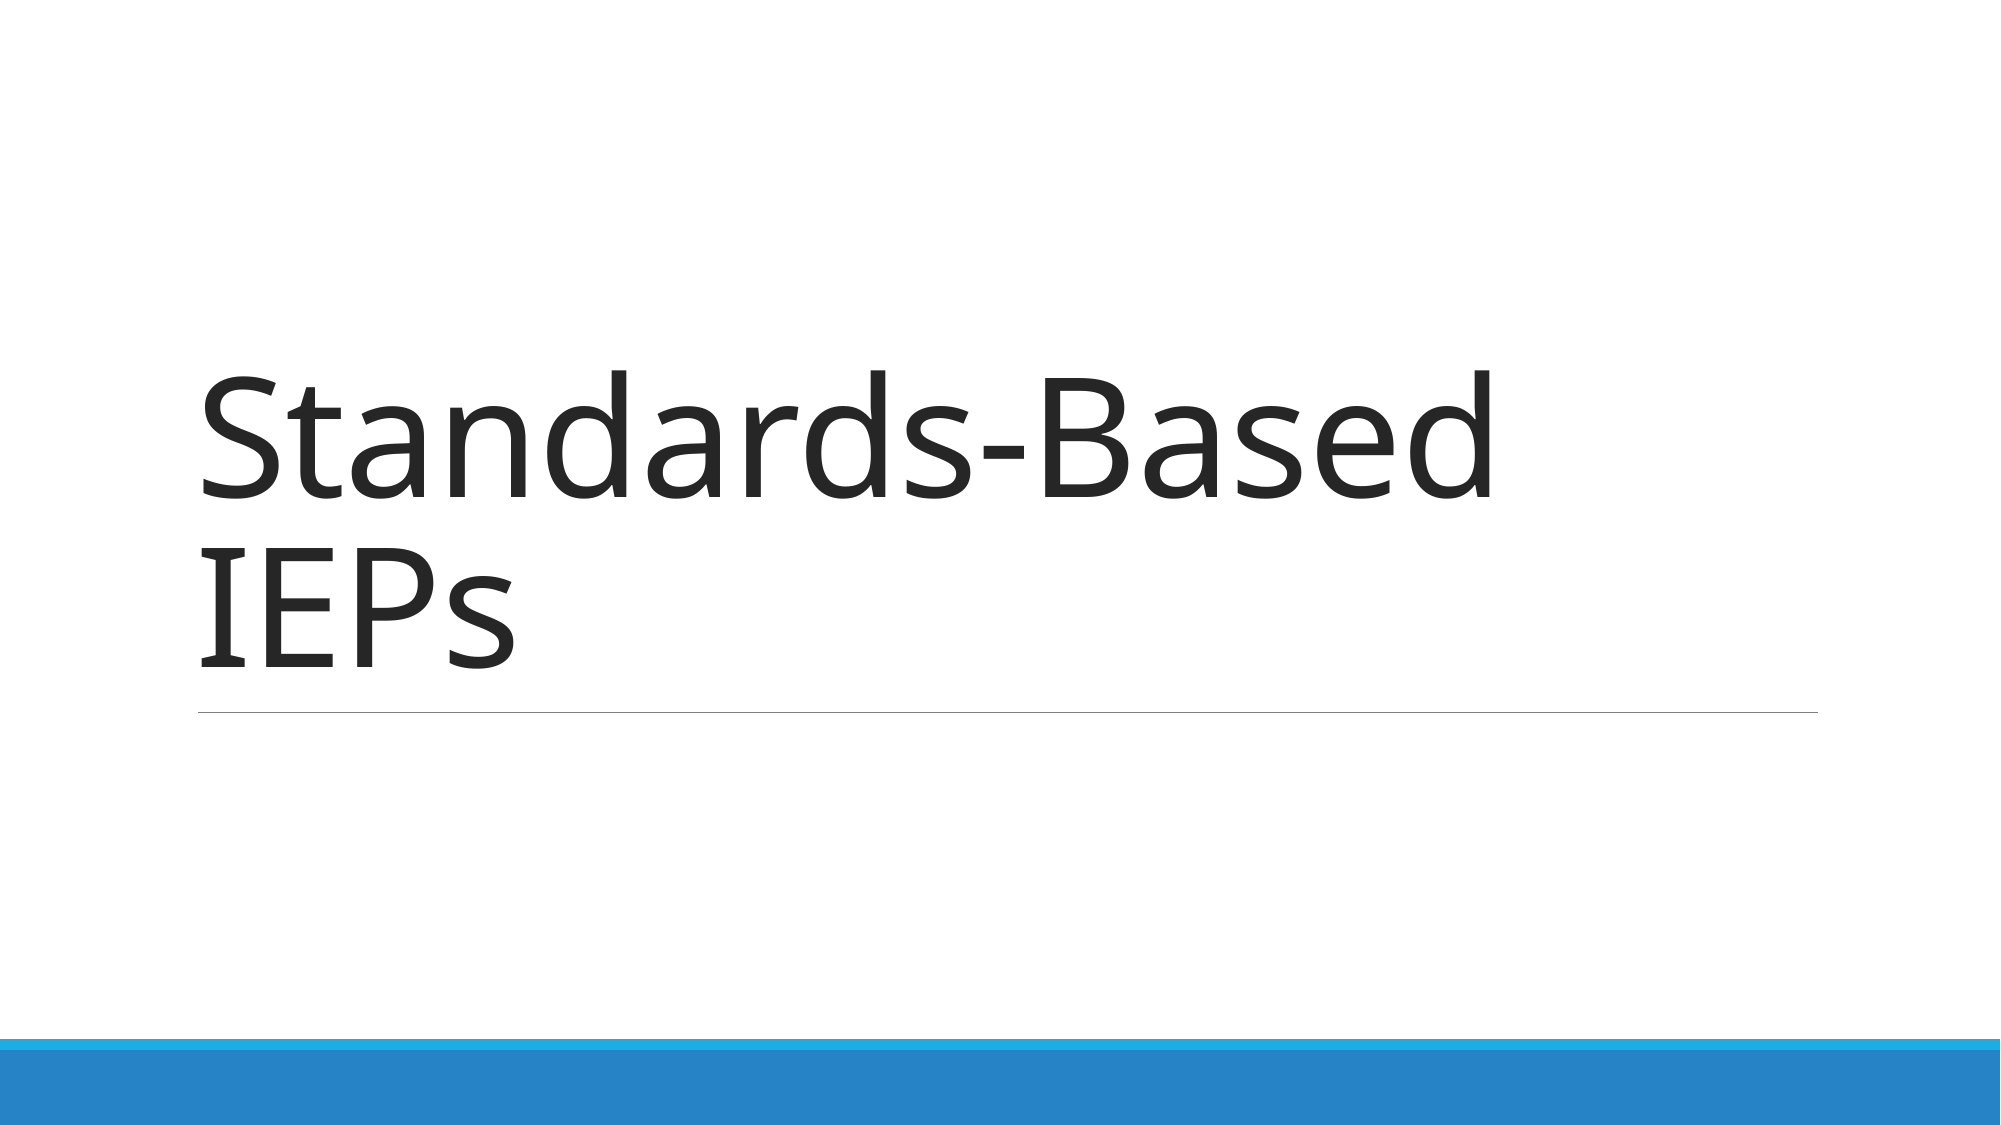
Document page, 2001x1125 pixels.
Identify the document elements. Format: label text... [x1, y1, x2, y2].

title Standards-Based IEPs [180, 124, 1830, 710]
